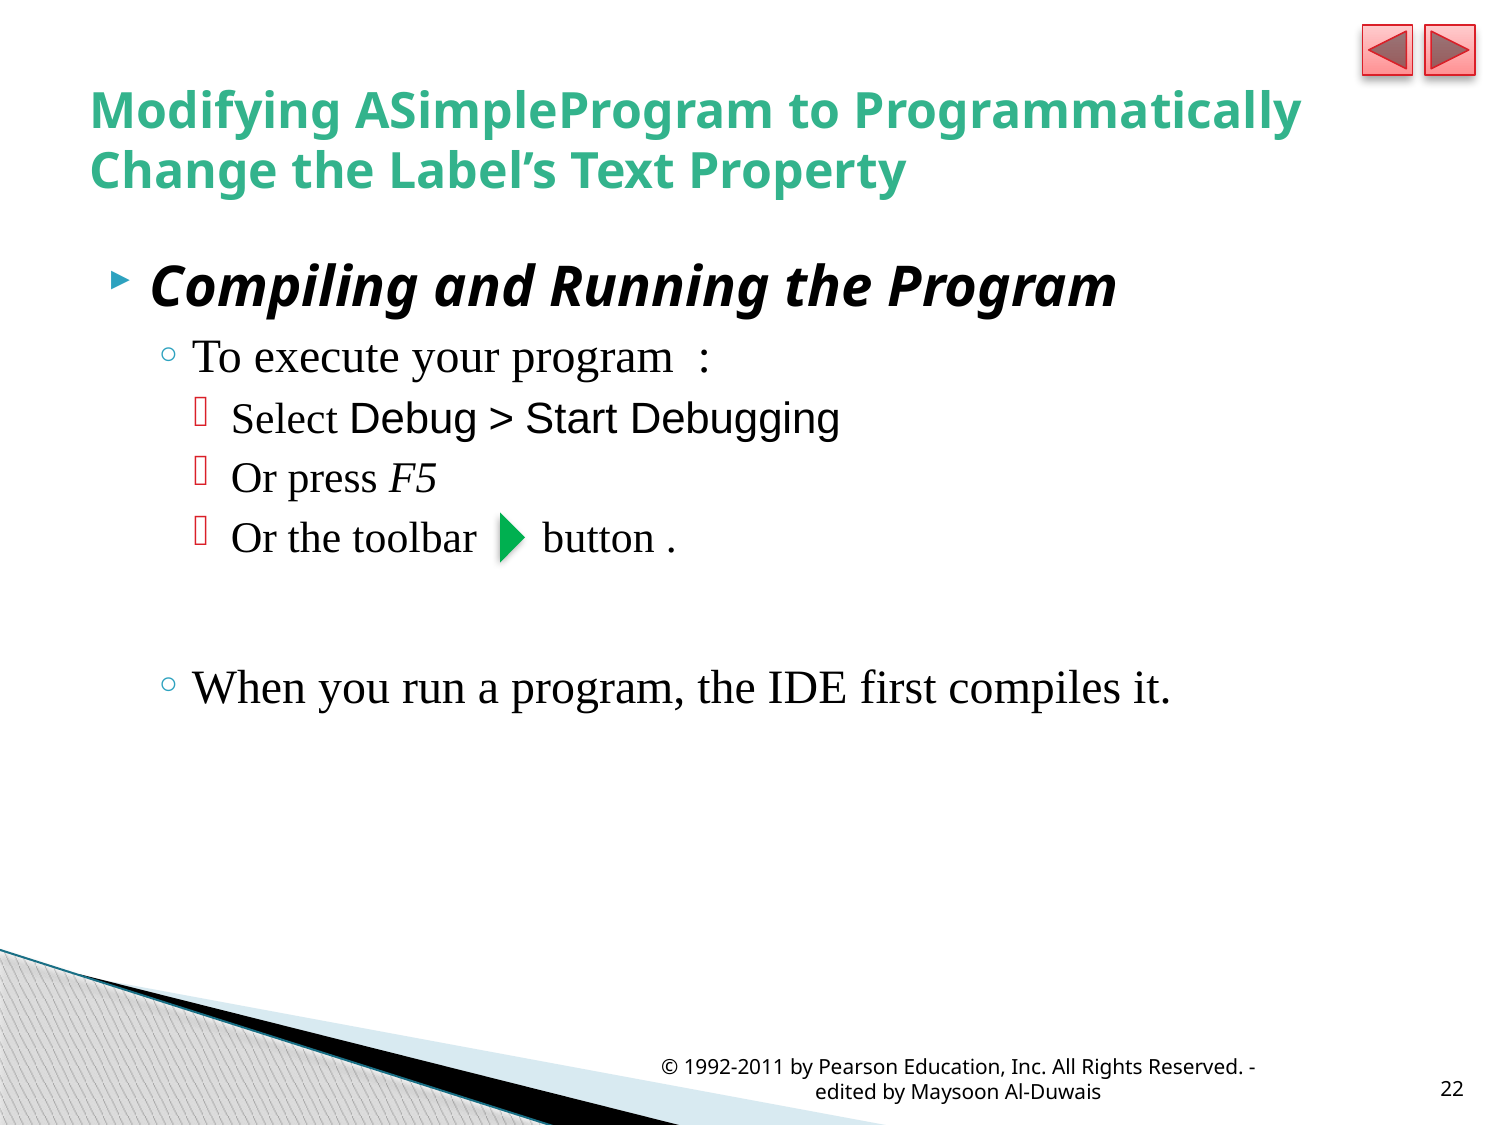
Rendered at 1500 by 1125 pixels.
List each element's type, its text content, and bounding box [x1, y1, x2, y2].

footer © 1992-2011 by Pearson Education, Inc. All Rights Reserved. - edited by Maysoon Al-Duwais [612, 1051, 1305, 1112]
slide_number 22 [1418, 1051, 1479, 1112]
title Modifying ASimpleProgram to Programmatically Change the Label’s Text Property [75, 45, 1425, 233]
list Compiling and Running the Program To execute your program : Select Debug > Start Debugging Or press F5 Or the toolbar button . When you run a program, the IDE first compiles it. [74, 242, 1426, 986]
text_box [495, 508, 530, 567]
